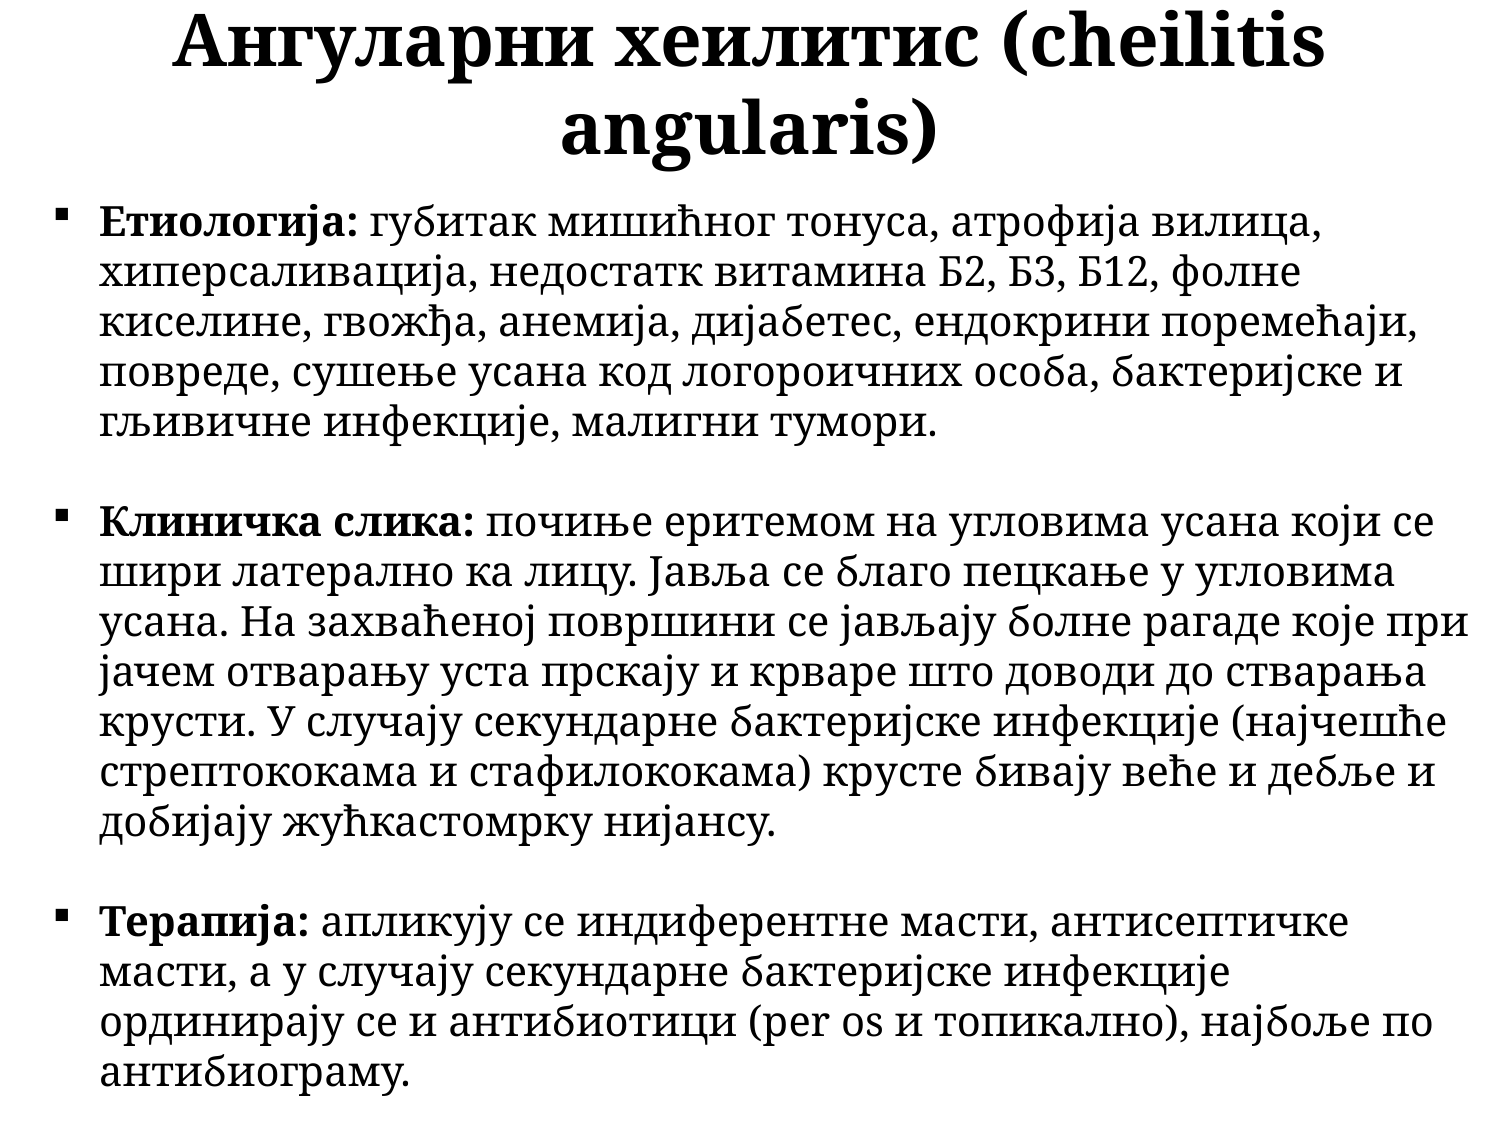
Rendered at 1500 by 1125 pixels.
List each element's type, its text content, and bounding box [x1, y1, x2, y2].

text_box Етиологија: губитак мишићног тонуса, атрофија вилица, хиперсаливација, недостатк витамина Б2, Б3, Б12, фолне киселине, гвожђа, анемија, дијабетес, ендокрини поремећаји, повреде, сушење усана код логороичних особа, бактеријске и гљивичне инфекције, малигни тумори. Клиничка слика: почиње еритемом на угловима усана који се шири латерално ка лицу. Јавља се благо пецкање у угловима усана. На захваћеној површини се јављају болне рагаде које при јачем отварању уста прскају и крваре што доводи до стварања крусти. У случају секундарне бактеријске инфекције (најчешће стрептококама и стафилококама) крусте бивају веће и дебље и добијају жућкастомрку нијансу. Терапија: апликују се индиферентне масти, антисептичке масти, а у случају секундарне бактеријске инфекције ординирају се и антибиотици (per os и топикално), најбоље по антибиограму. [37, 187, 1488, 1125]
text_box Ангуларни хеилитис (сheilitis angularis) [0, 12, 1500, 151]
